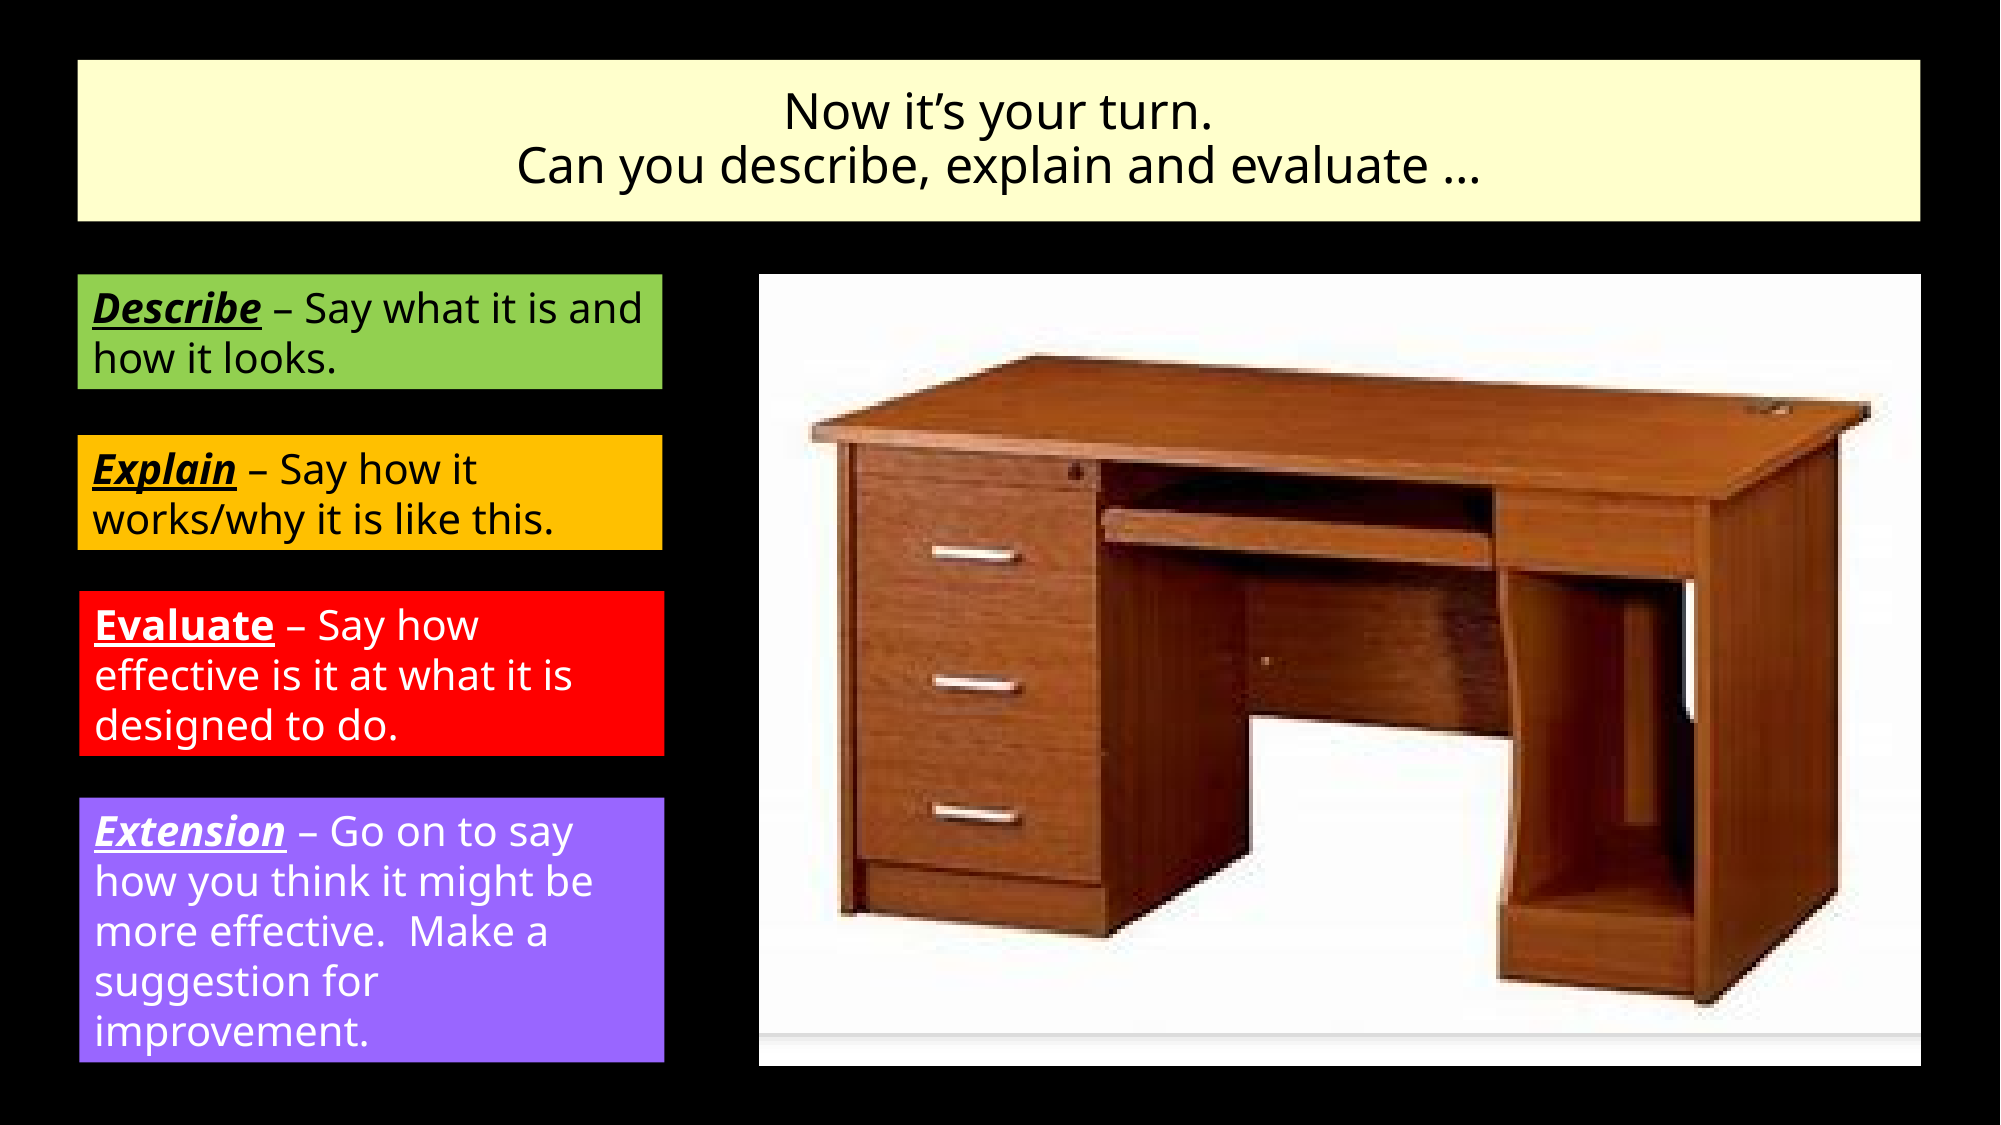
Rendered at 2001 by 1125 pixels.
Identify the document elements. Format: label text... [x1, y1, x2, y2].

text_box Explain – Say how it works/why it is like this. [77, 435, 663, 550]
title Now it’s your turn. Can you describe, explain and evaluate … [77, 59, 1921, 222]
text_box Evaluate – Say how effective is it at what it is designed to do. [79, 591, 665, 756]
text_box Extension – Go on to say how you think it might be more effective. Make a suggestion for improvement. [79, 797, 665, 1063]
text_box Describe – Say what it is and how it looks. [77, 274, 663, 390]
picture [759, 274, 1921, 1066]
